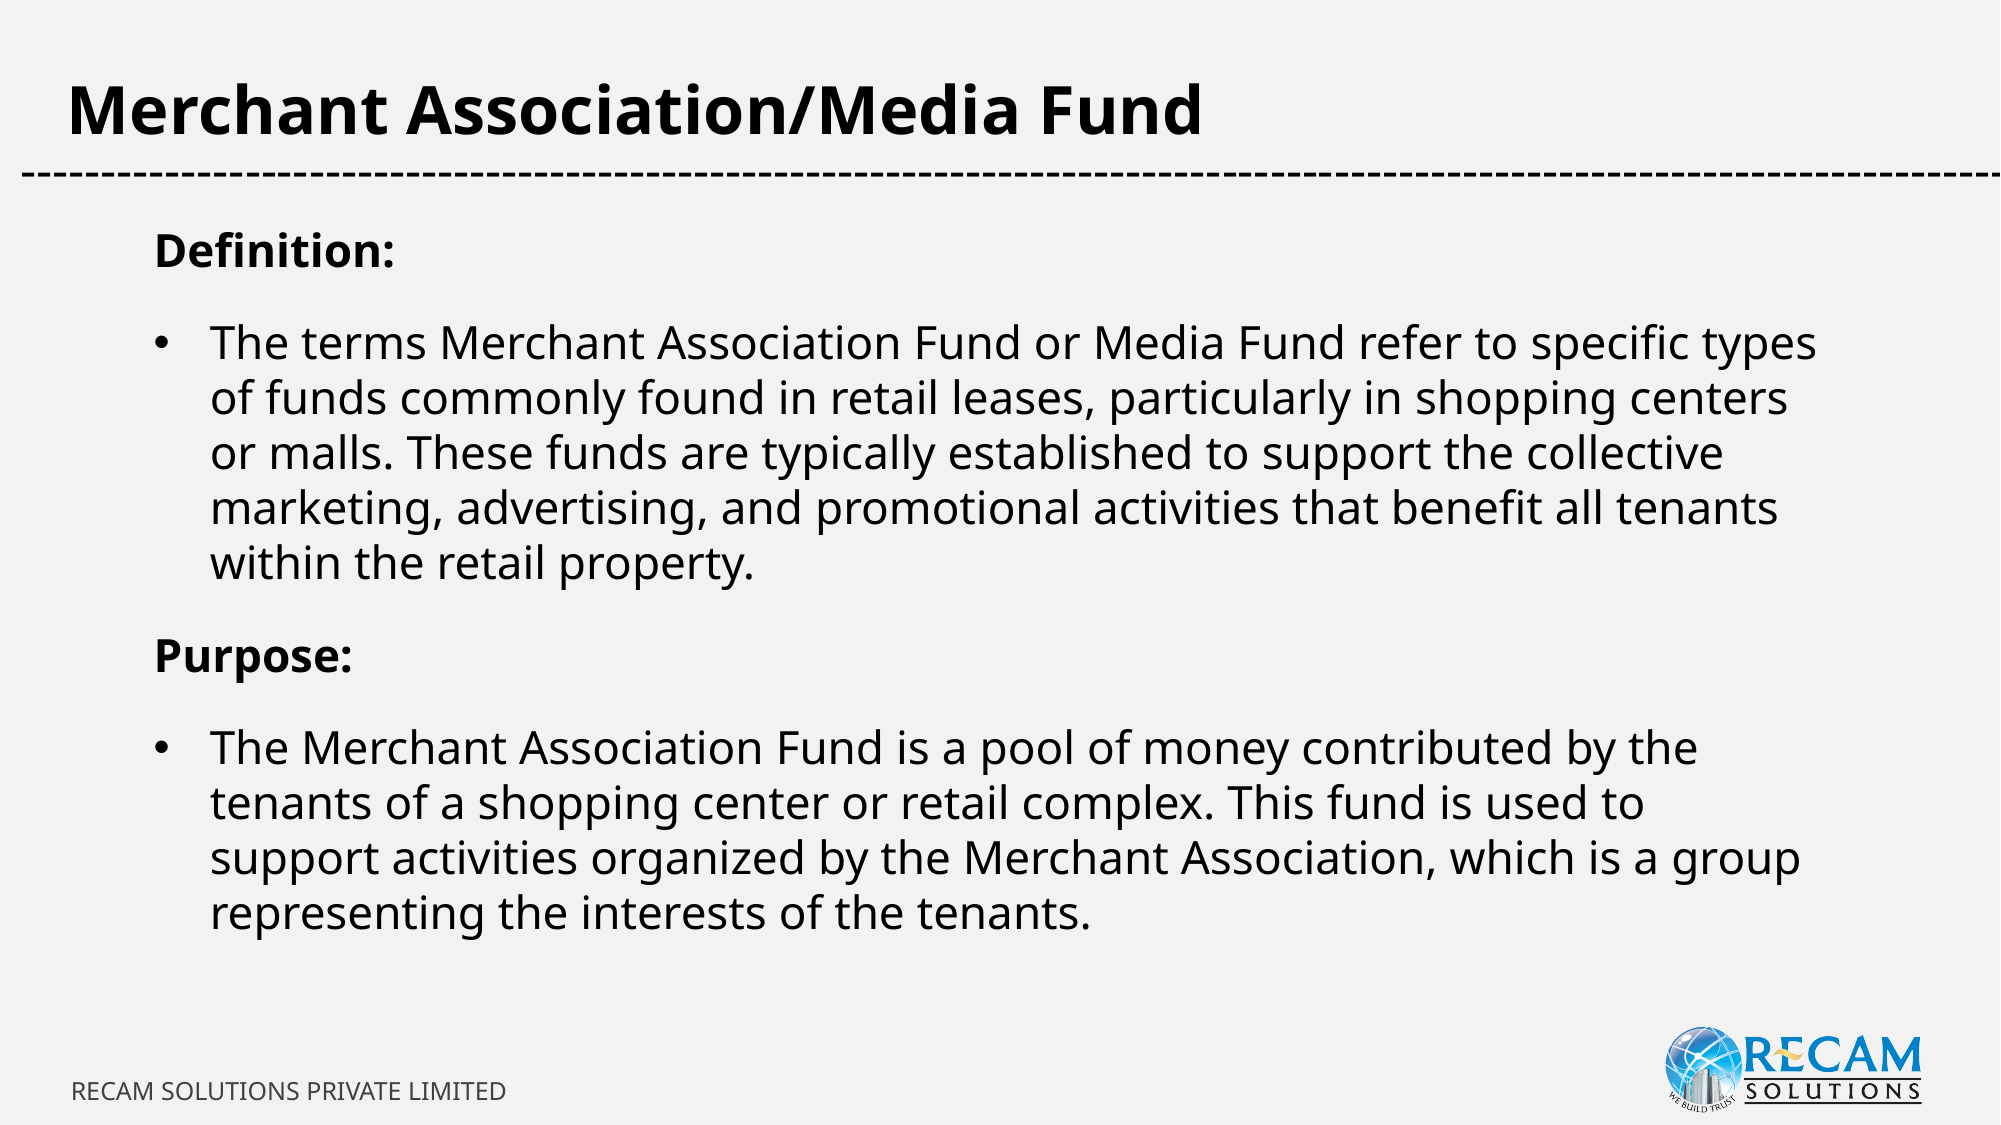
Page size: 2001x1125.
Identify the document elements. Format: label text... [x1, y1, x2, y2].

picture [1652, 1014, 1935, 1125]
text_box Definition: The terms Merchant Association Fund or Media Fund refer to specific types of funds commonly found in retail leases, particularly in shopping centers or malls. These funds are typically established to support the collective marketing, advertising, and promotional activities that benefit all tenants within the retail property. Purpose: The Merchant Association Fund is a pool of money contributed by the tenants of a shopping center or retail complex. This fund is used to support activities organized by the Merchant Association, which is a group representing the interests of the tenants. [138, 214, 1842, 947]
footer RECAM SOLUTIONS PRIVATE LIMITED [70, 1073, 971, 1107]
text_box Merchant Association/Media Fund [51, 60, 1520, 131]
text_box ----------------------------------------------------------------------------------------------------------------------------- [6, 131, 2000, 207]
